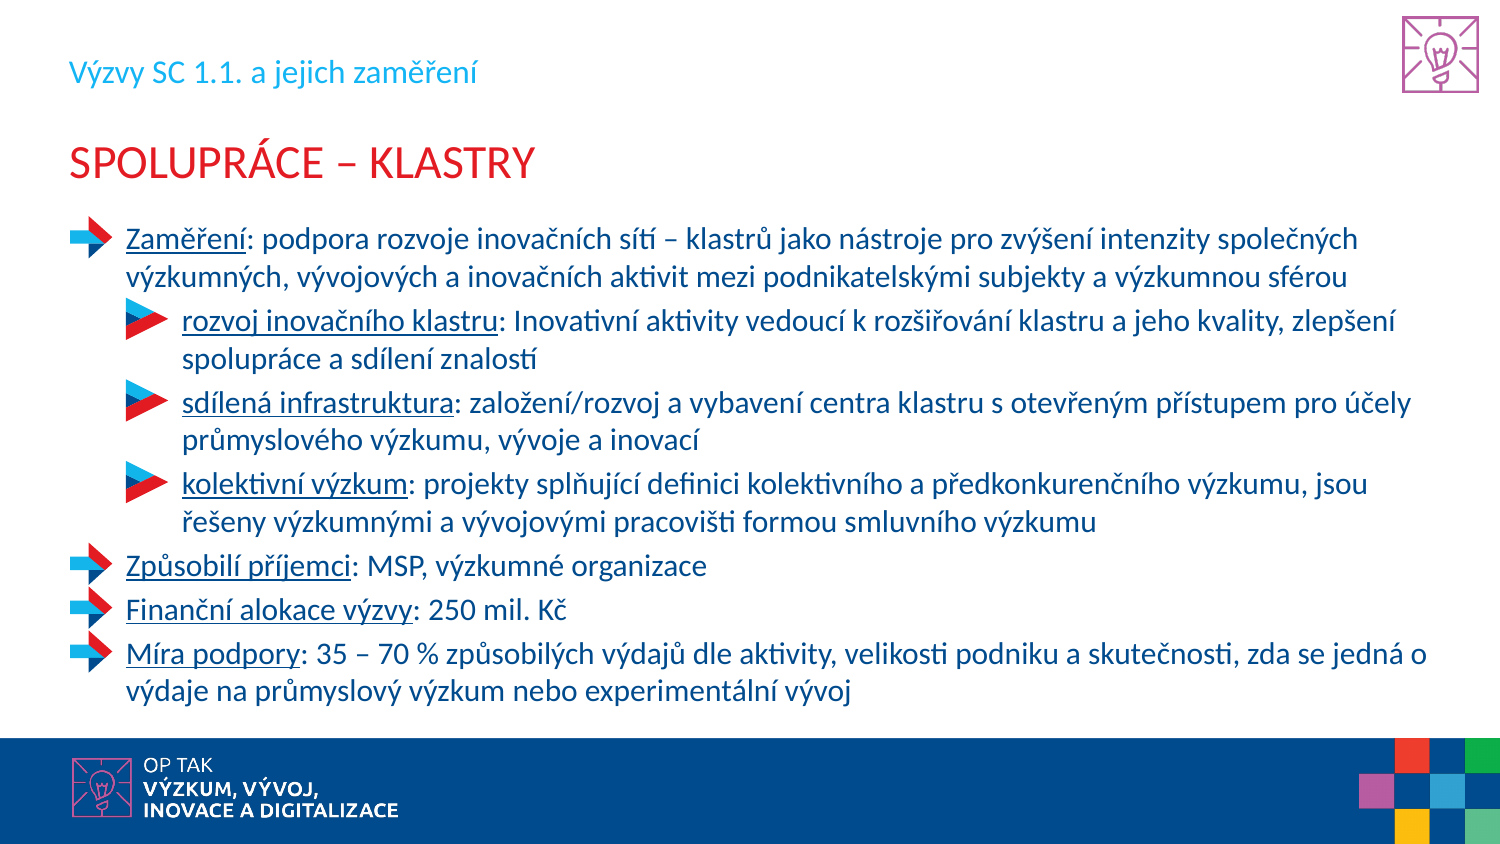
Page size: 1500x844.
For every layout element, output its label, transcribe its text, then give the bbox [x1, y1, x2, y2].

picture [1359, 738, 1500, 844]
list SPOLUPRÁCE – KLASTRY Zaměření: podpora rozvoje inovačních sítí – klastrů jako nástroje pro zvýšení intenzity společných výzkumných, vývojových a inovačních aktivit mezi podnikatelskými subjekty a výzkumnou sférou rozvoj inovačního klastru: Inovativní aktivity vedoucí k rozšiřování klastru a jeho kvality, zlepšení spolupráce a sdílení znalostí sdílená infrastruktura: založení/rozvoj a vybavení centra klastru s otevřeným přístupem pro účely průmyslového výzkumu, vývoje a inovací kolektivní výzkum: projekty splňující definici kolektivního a předkonkurenčního výzkumu, jsou řešeny výzkumnými a vývojovými pracovišti formou smluvního výzkumu Způsobilí příjemci: MSP, výzkumné organizace Finanční alokace výzvy: 250 mil. Kč Míra podpory: 35 – 70 % způsobilých výdajů dle aktivity, velikosti podniku a skutečnosti, zda se jedná o výdaje na průmyslový výzkum nebo experimentální vývoj [70, 71, 1451, 709]
picture [72, 756, 398, 819]
picture [1402, 16, 1479, 93]
text_box [55, 755, 769, 830]
title Výzvy SC 1.1. a jejich zaměření [69, 50, 1367, 91]
